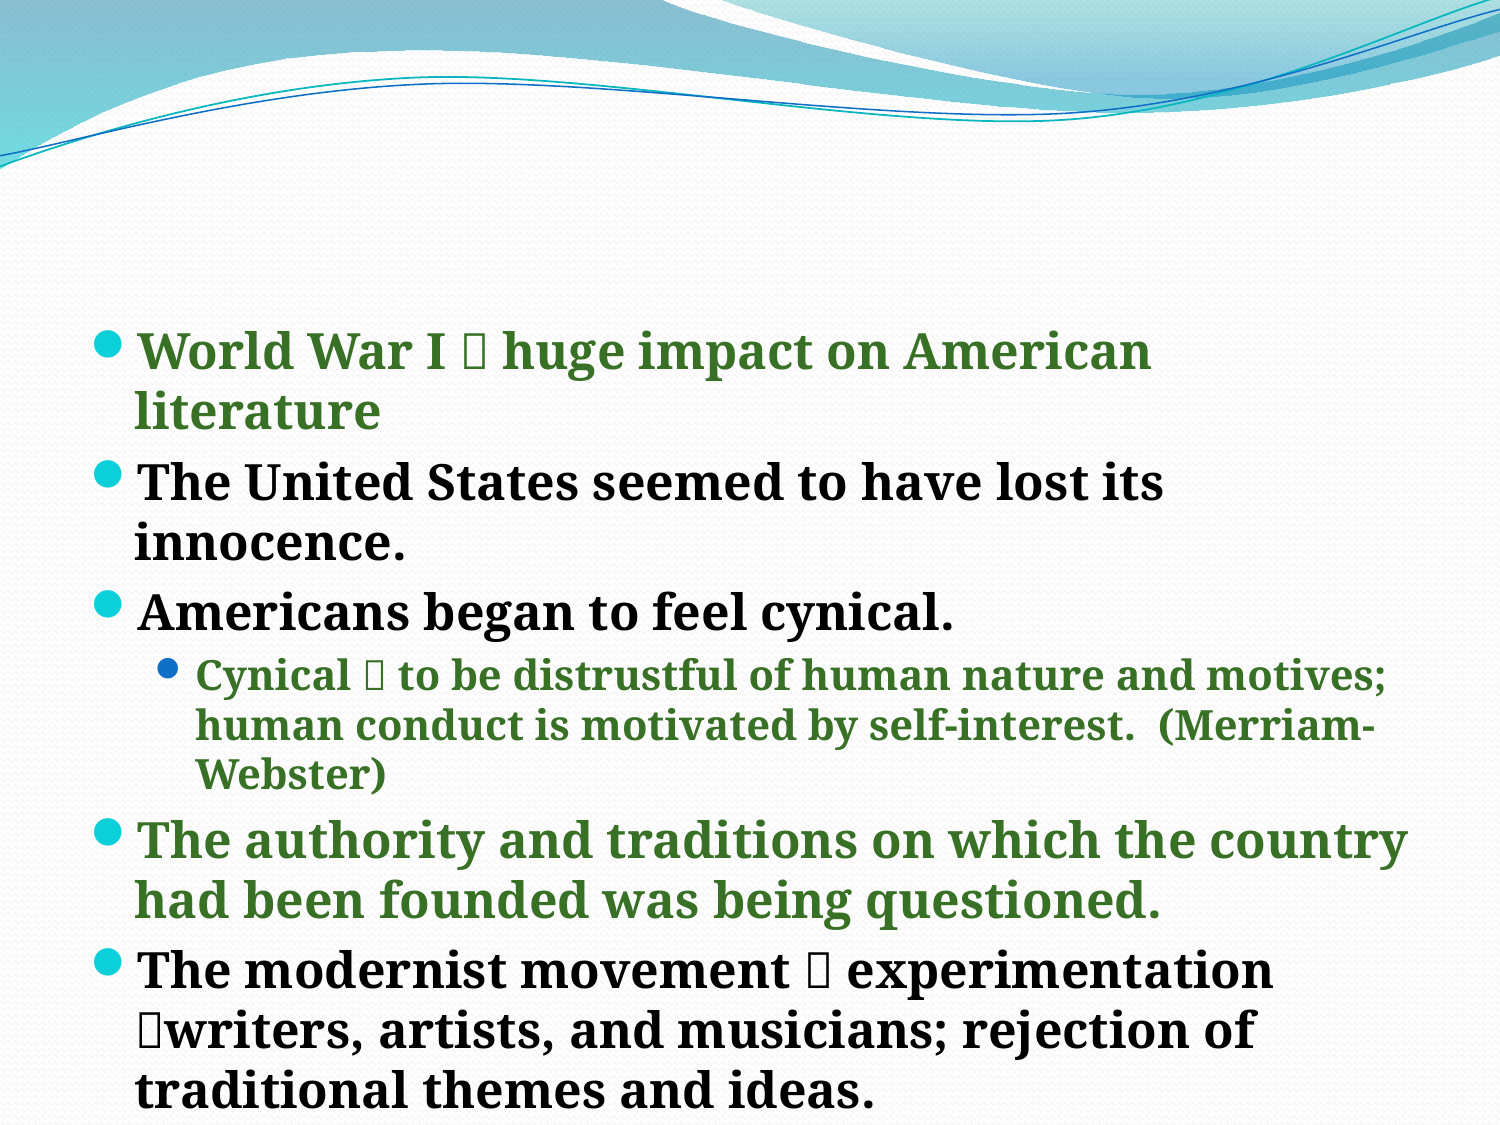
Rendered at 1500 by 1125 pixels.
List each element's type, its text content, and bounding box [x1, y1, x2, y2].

list World War I  huge impact on American literature The United States seemed to have lost its innocence. Americans began to feel cynical. Cynical  to be distrustful of human nature and motives; human conduct is motivated by self-interest. (Merriam-Webster) The authority and traditions on which the country had been founded was being questioned. The modernist movement  experimentation writers, artists, and musicians; rejection of traditional themes and ideas. [74, 312, 1426, 1038]
